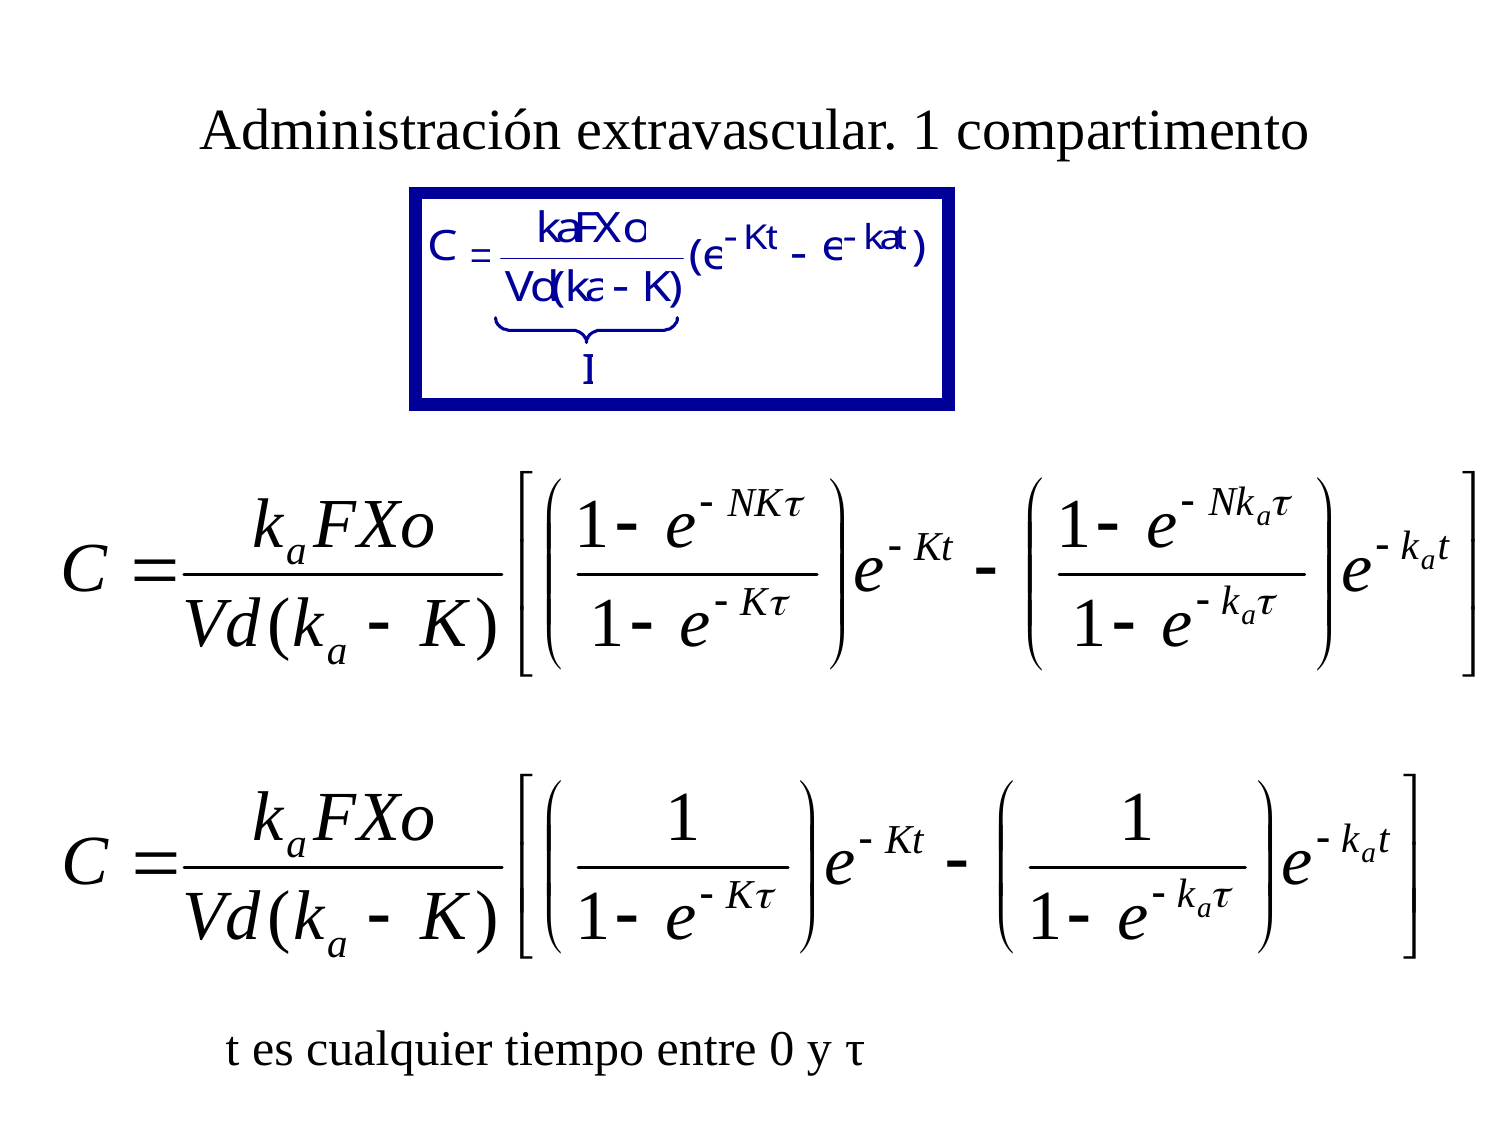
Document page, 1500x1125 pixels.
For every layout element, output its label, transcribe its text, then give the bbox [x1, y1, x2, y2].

text_box t es cualquier tiempo entre 0 y τ [210, 1007, 1243, 1083]
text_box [52, 761, 1442, 973]
title Administración extravascular. 1 compartimento [116, 58, 1393, 194]
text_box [51, 456, 1500, 692]
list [421, 198, 943, 399]
